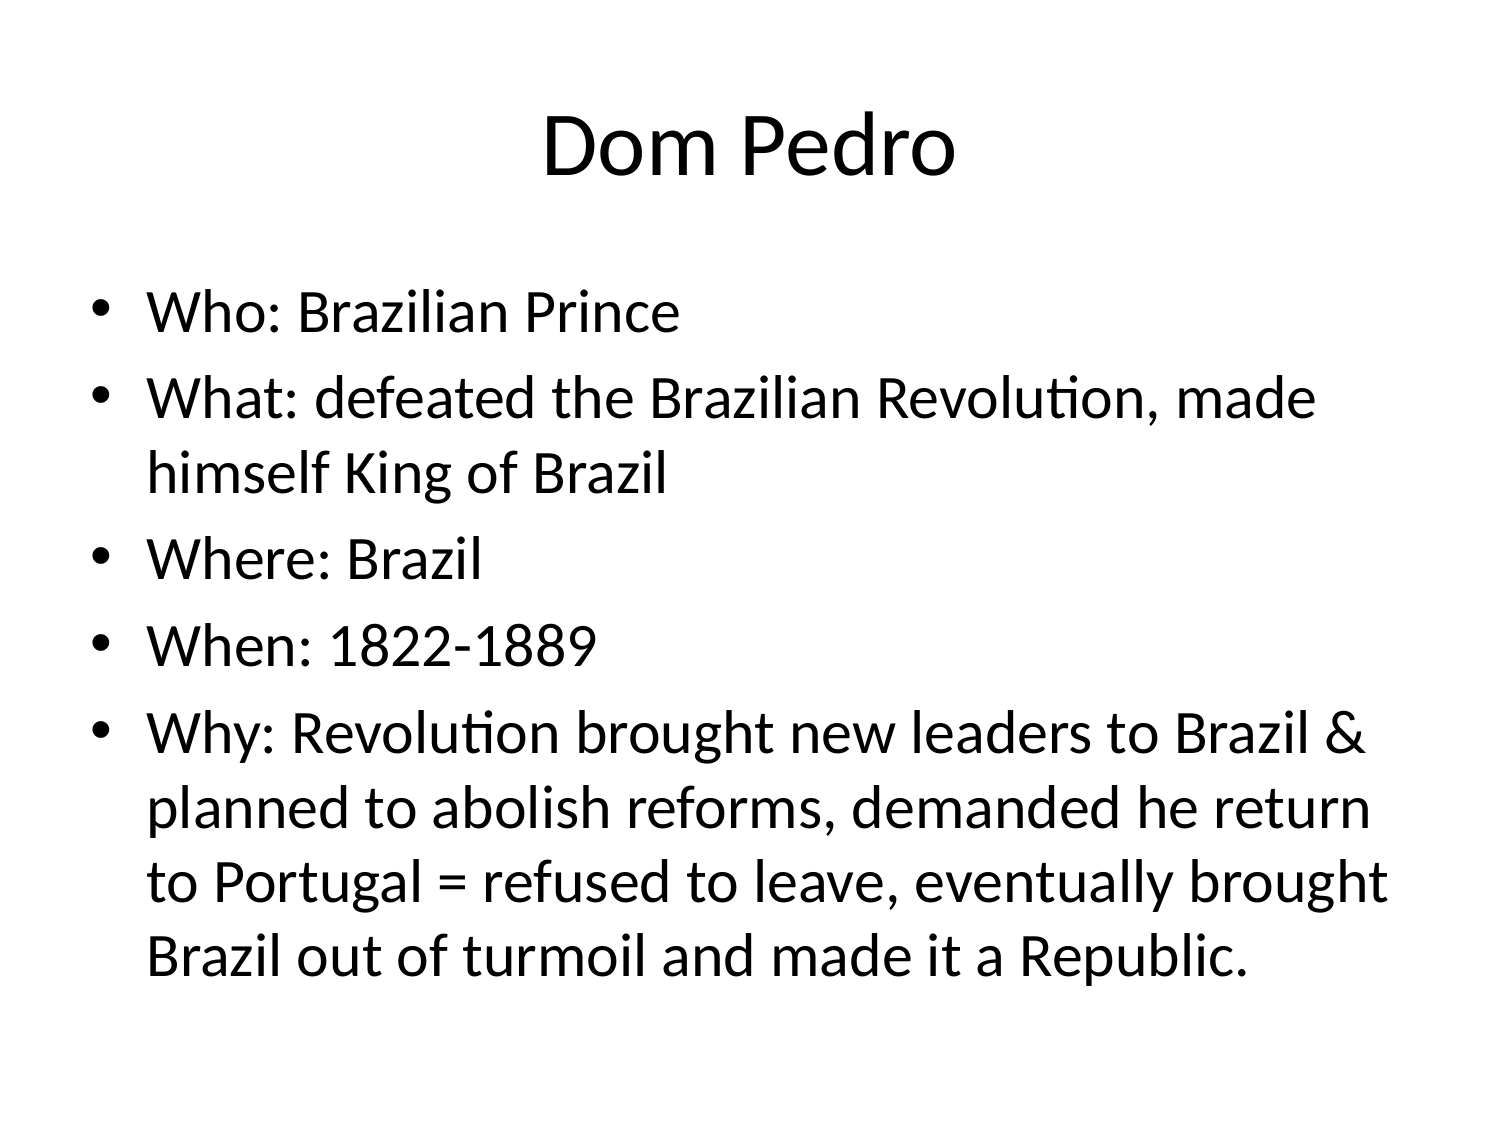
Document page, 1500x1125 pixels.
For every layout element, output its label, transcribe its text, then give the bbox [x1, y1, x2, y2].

list Who: Brazilian Prince What: defeated the Brazilian Revolution, made himself King of Brazil Where: Brazil When: 1822-1889 Why: Revolution brought new leaders to Brazil & planned to abolish reforms, demanded he return to Portugal = refused to leave, eventually brought Brazil out of turmoil and made it a Republic. [75, 262, 1425, 1005]
title Dom Pedro [75, 45, 1425, 233]
